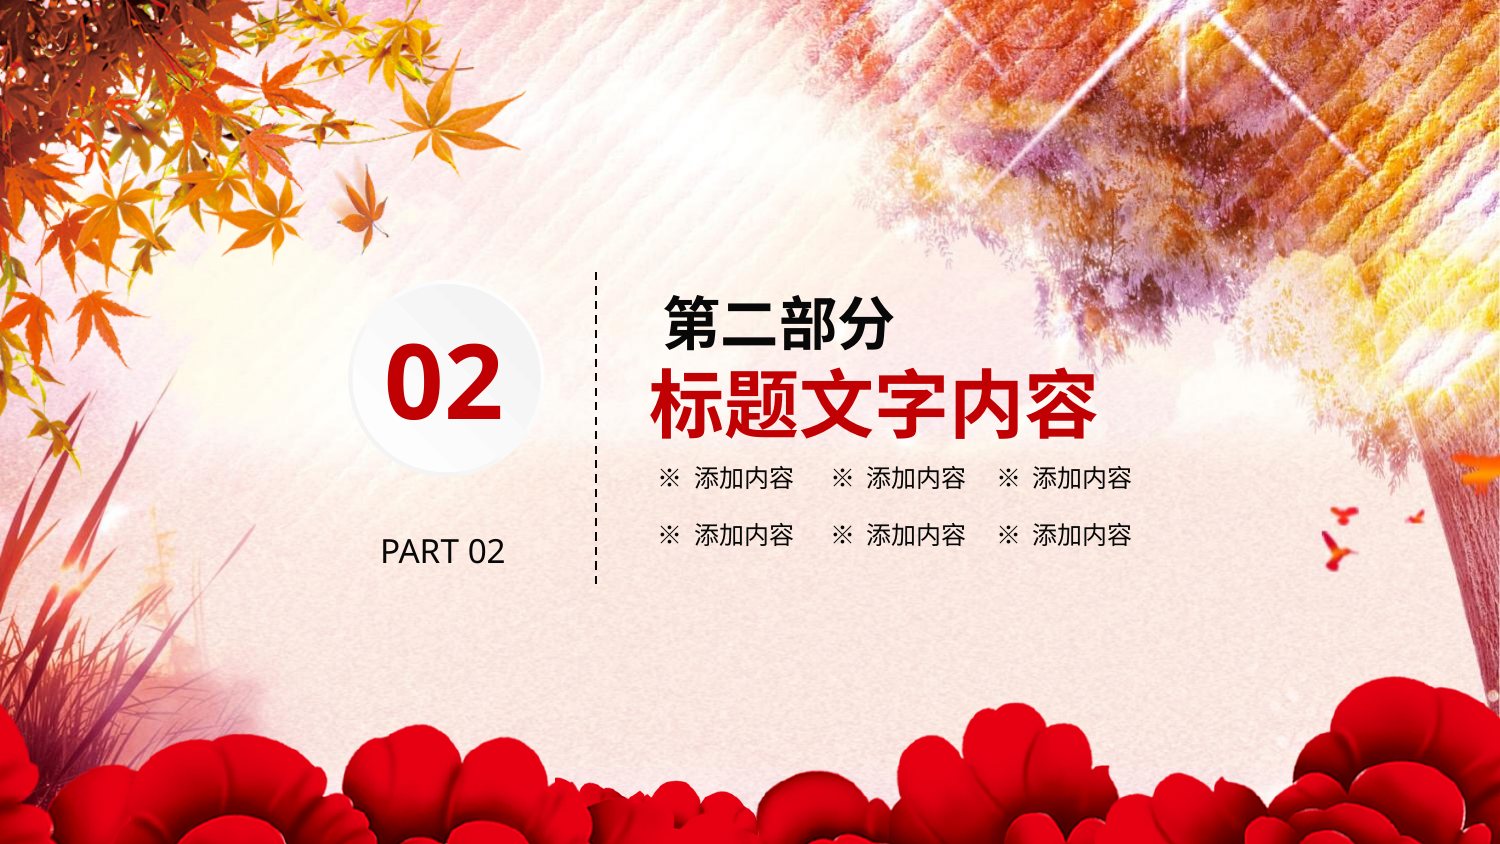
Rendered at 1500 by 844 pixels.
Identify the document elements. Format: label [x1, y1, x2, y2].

text_box [348, 280, 545, 477]
text_box [0, 0, 1500, 844]
